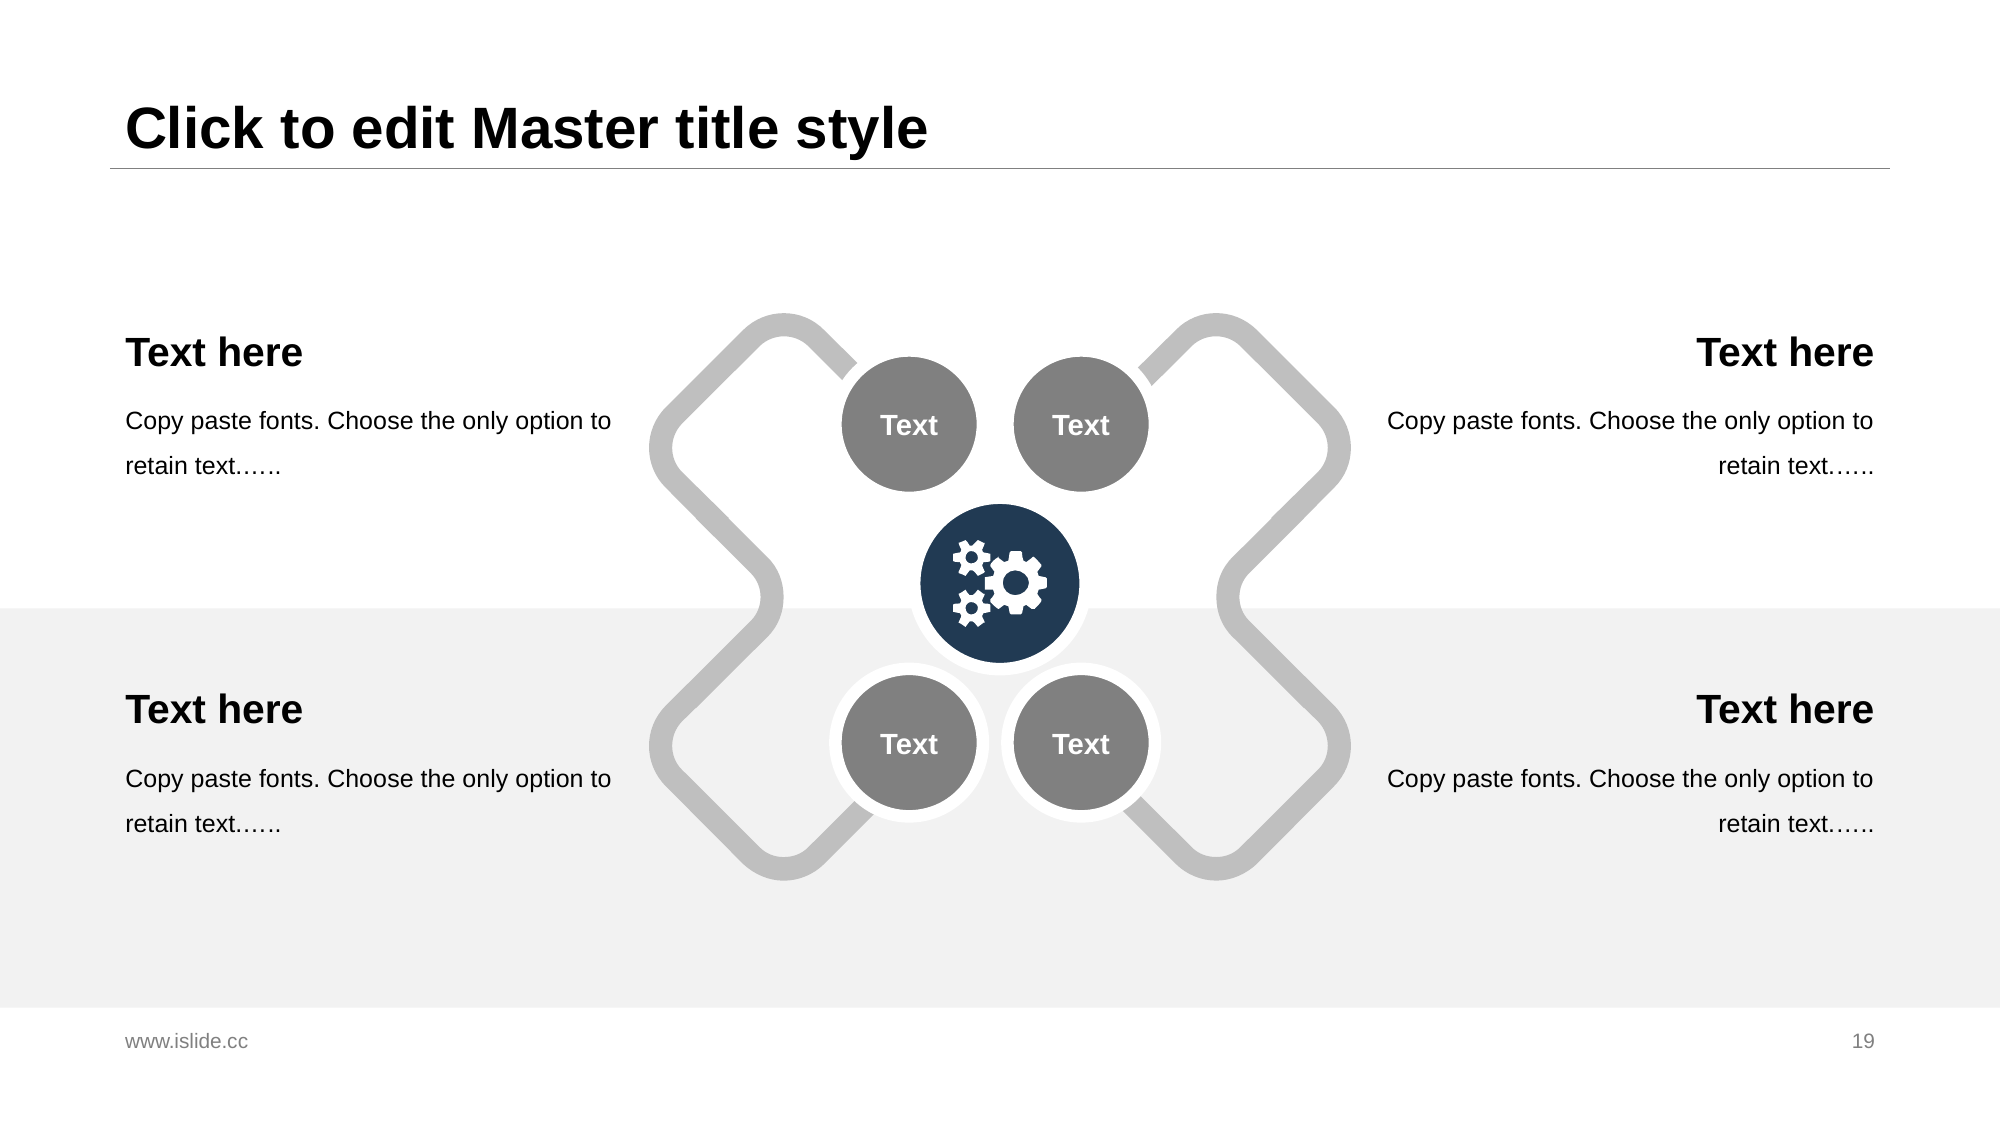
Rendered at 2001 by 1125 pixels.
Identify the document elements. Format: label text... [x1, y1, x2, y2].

title Click to edit Master title style [109, 0, 1890, 169]
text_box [0, 313, 2000, 1008]
slide_number 19 [1412, 1023, 1890, 1058]
footer www.islide.cc [109, 1023, 790, 1058]
